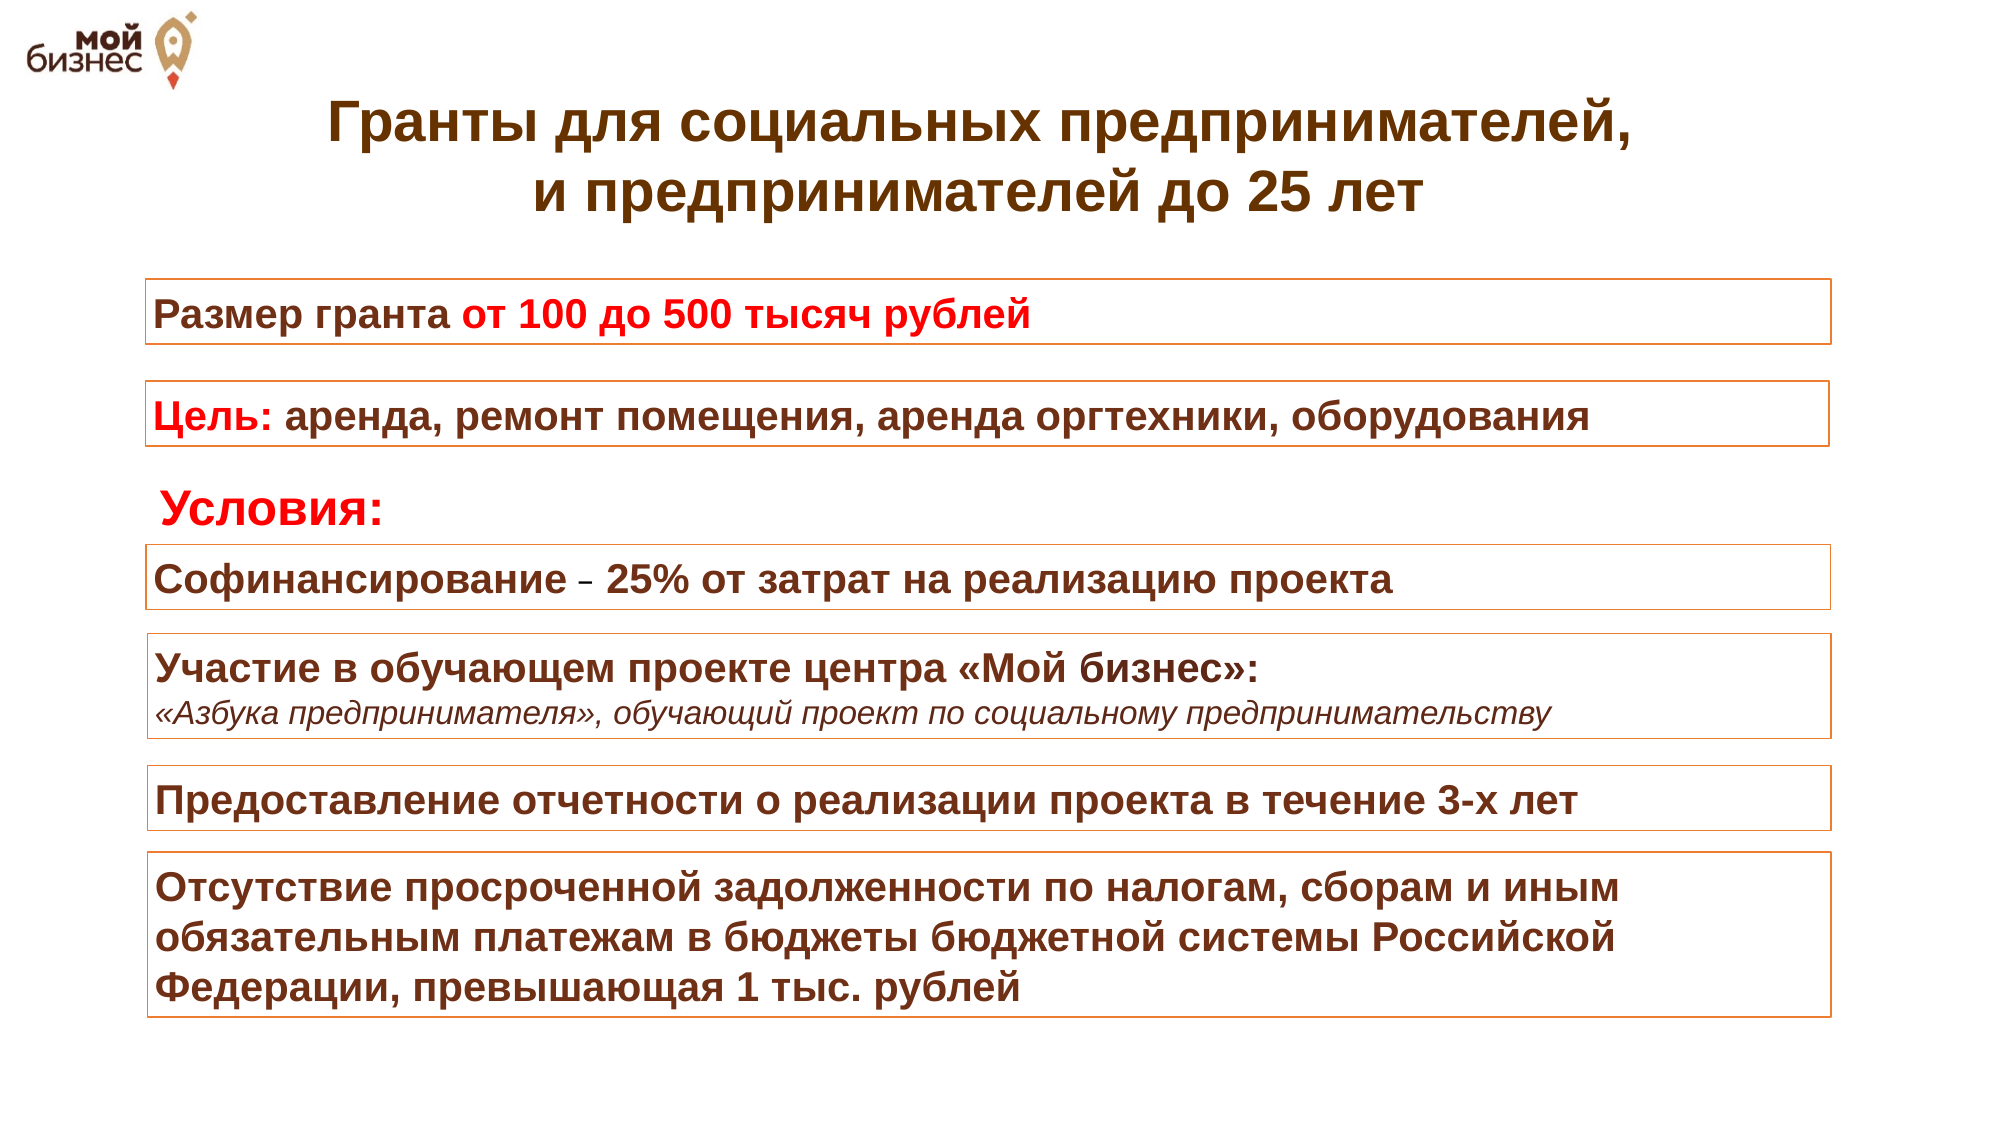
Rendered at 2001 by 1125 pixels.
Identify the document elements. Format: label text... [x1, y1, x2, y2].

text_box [145, 278, 1832, 1019]
picture [20, 9, 203, 91]
text_box Гранты для социальных предпринимателей, и предпринимателей до 25 лет [267, 83, 1709, 234]
